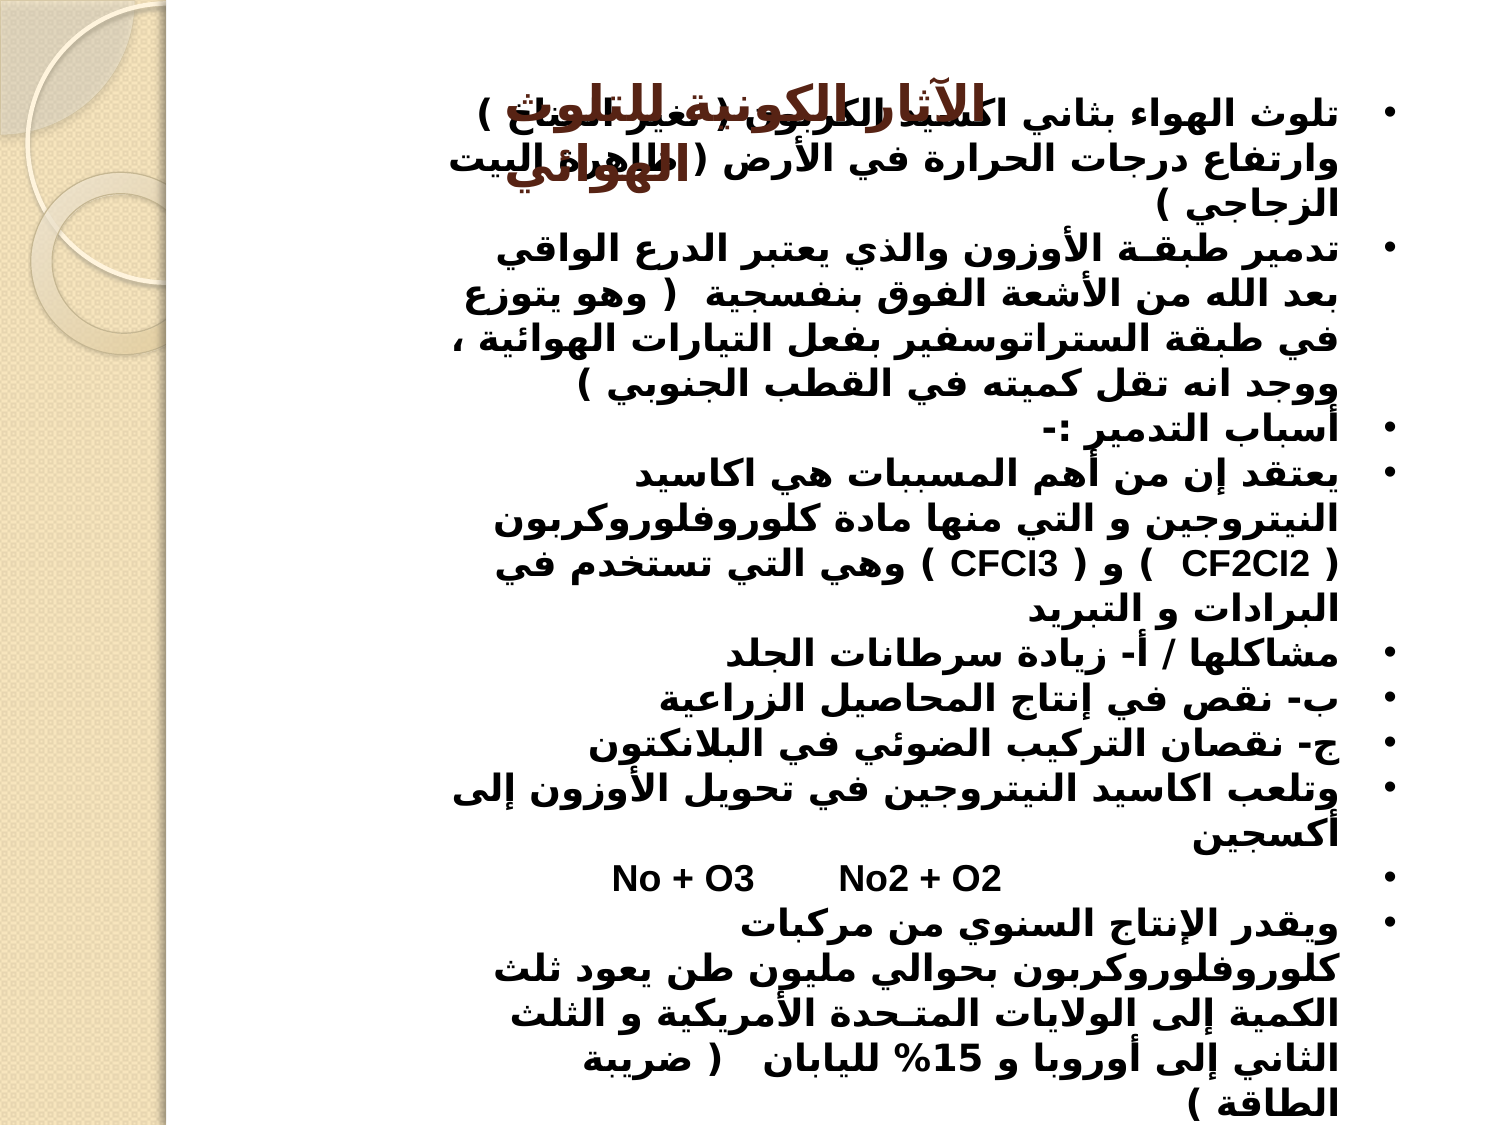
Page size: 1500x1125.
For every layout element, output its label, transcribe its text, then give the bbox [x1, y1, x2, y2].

title الآثار الكونية للتلوث الهوائي [490, 42, 1105, 221]
text_box تلوث الهواء بثاني اكسيد الكربون ( تغير المناخ ) وارتفاع درجات الحرارة في الأرض ( ظاهرة البيت الزجاجي ) تدمير طبقـة الأوزون والذي يعتبر الدرع الواقي بعد الله من الأشعة الفوق بنفسجية ( وهو يتوزع في طبقة الستراتوسفير بفعل التيارات الهوائية ، ووجد انه تقل كميته في القطب الجنوبي ) أسباب التدمير :- يعتقد إن من أهم المسببات هي اكاسيد النيتروجين و التي منها مادة كلوروفلوروكربون ( CF2CI2 ) و ( CFCI3 ) وهي التي تستخدم في البرادات و التبريد مشاكلها / أ- زيادة سرطانات الجلد ب- نقص في إنتاج المحاصيل الزراعية ج- نقصان التركيب الضوئي في البلانكتون وتلعب اكاسيد النيتروجين في تحويل الأوزون إلى أكسجين No + O3 No2 + O2 ويقدر الإنتاج السنوي من مركبات كلوروفلوروكربون بحوالي مليون طن يعود ثلث الكمية إلى الولايات المتـحدة الأمريكية و الثلث الثاني إلى أوروبا و 15% لليابان ( ضريبة الطاقة ) [431, 81, 1412, 1125]
